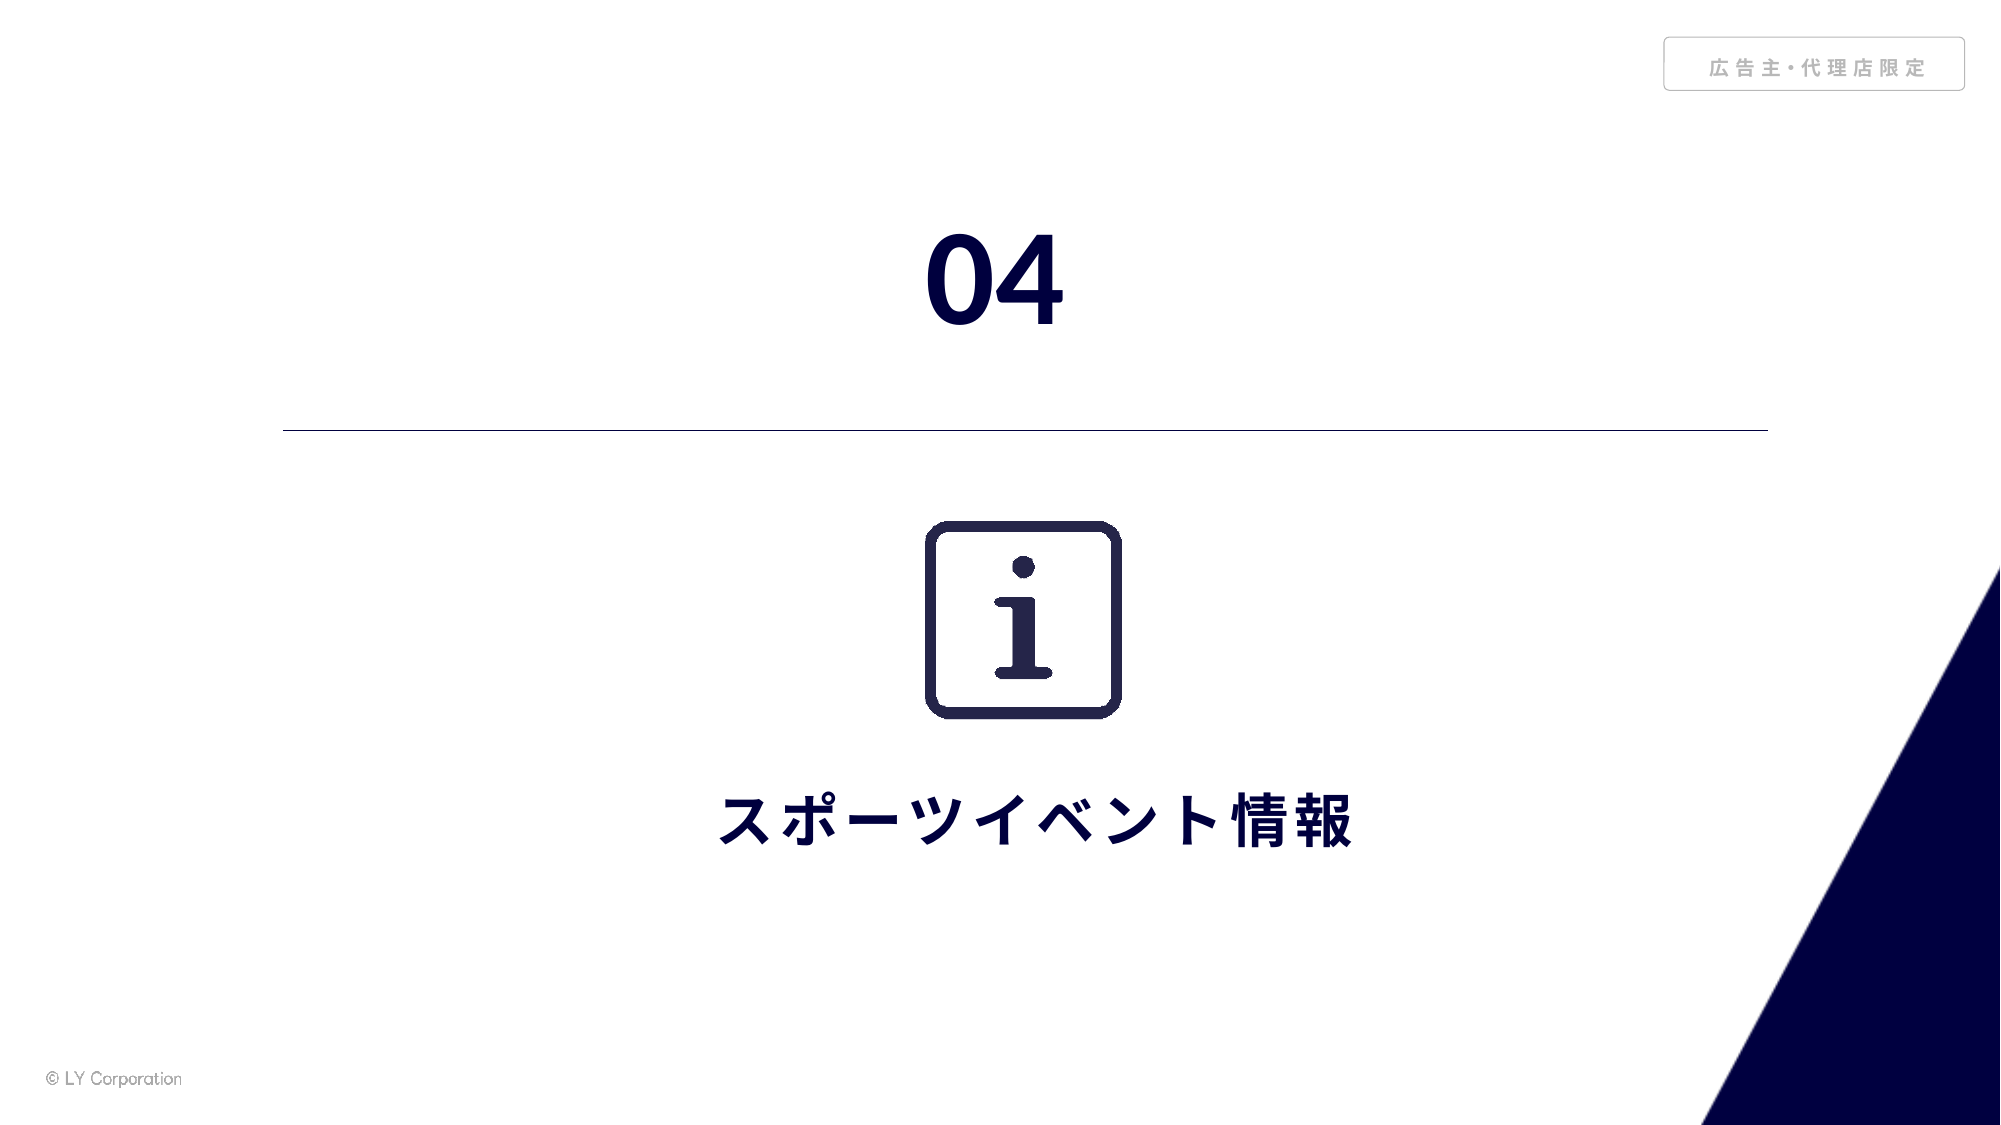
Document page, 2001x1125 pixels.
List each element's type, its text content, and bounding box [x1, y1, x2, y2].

list スポーツイベント情報 [547, 785, 1523, 875]
picture [892, 495, 1153, 736]
picture [46, 1071, 181, 1088]
list 04 [910, 198, 1136, 373]
